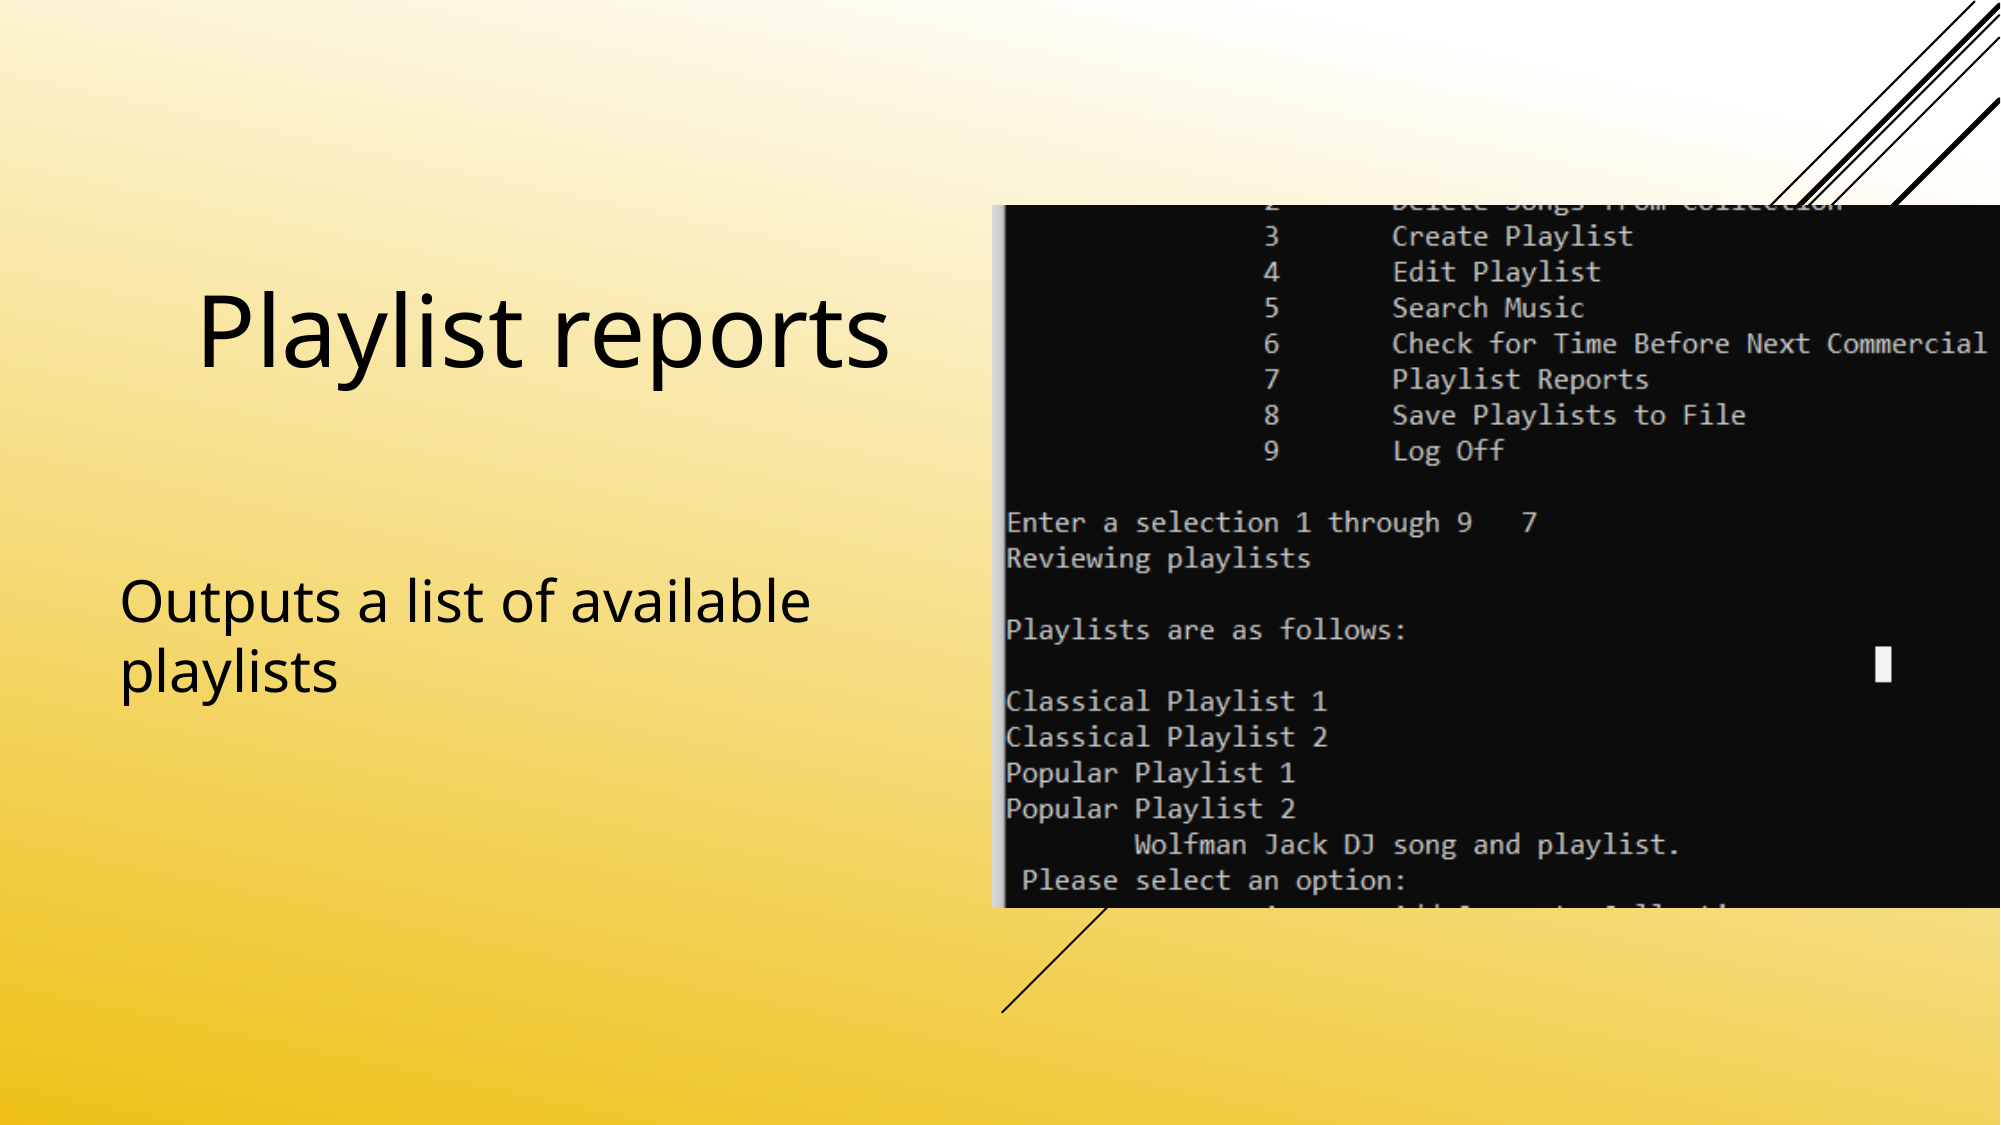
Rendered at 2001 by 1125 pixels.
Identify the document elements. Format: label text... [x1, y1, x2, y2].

picture [991, 205, 2000, 909]
title Playlist reports [180, 0, 1494, 395]
subtitle Outputs a list of available playlists [104, 556, 848, 929]
